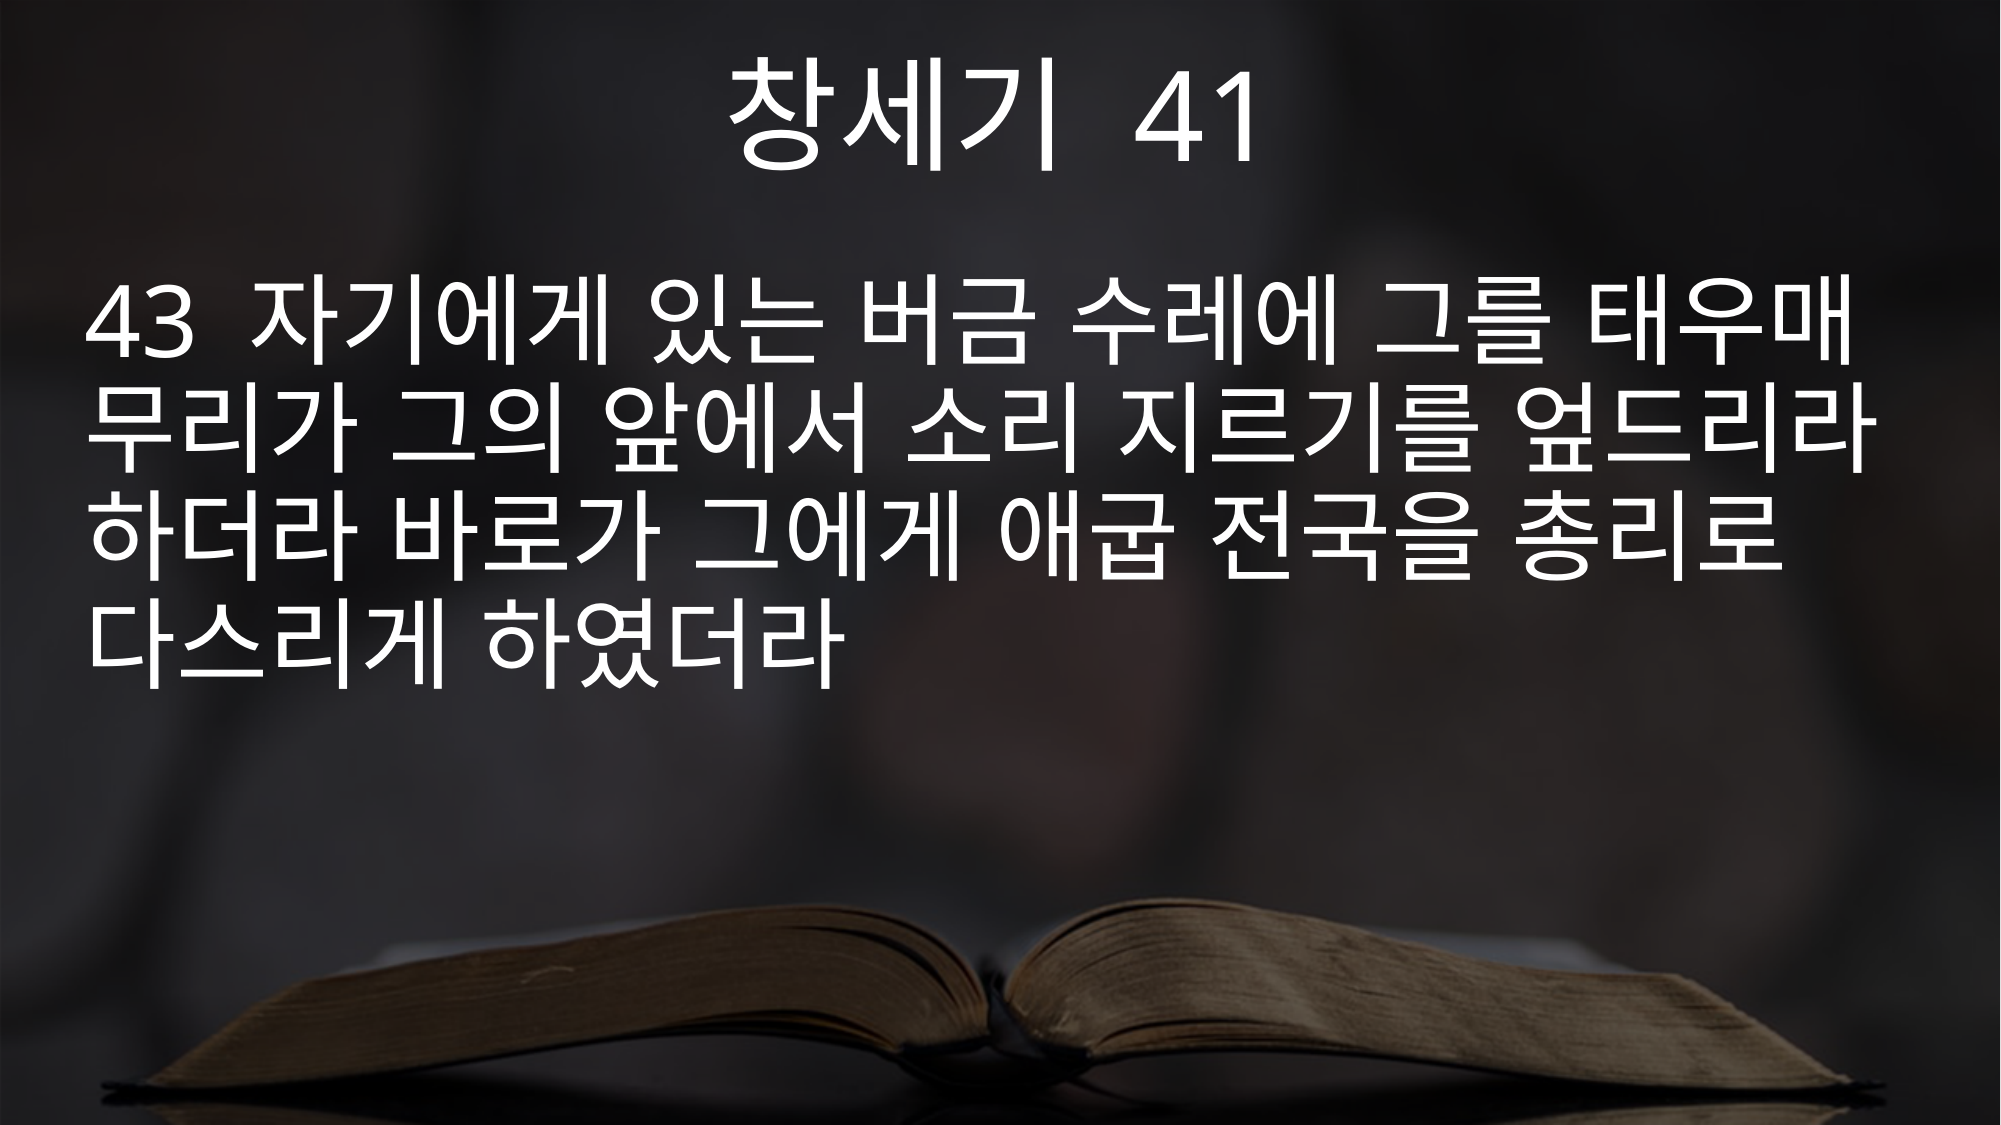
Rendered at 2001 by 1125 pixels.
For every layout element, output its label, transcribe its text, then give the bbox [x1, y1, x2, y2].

list 43 자기에게 있는 버금 수레에 그를 태우매 무리가 그의 앞에서 소리 지르기를 엎드리라 하더라 바로가 그에게 애굽 전국을 총리로 다스리게 하였더라 [69, 263, 1953, 423]
picture [0, 0, 2001, 1125]
footer 창세기 41 [0, 32, 2000, 192]
